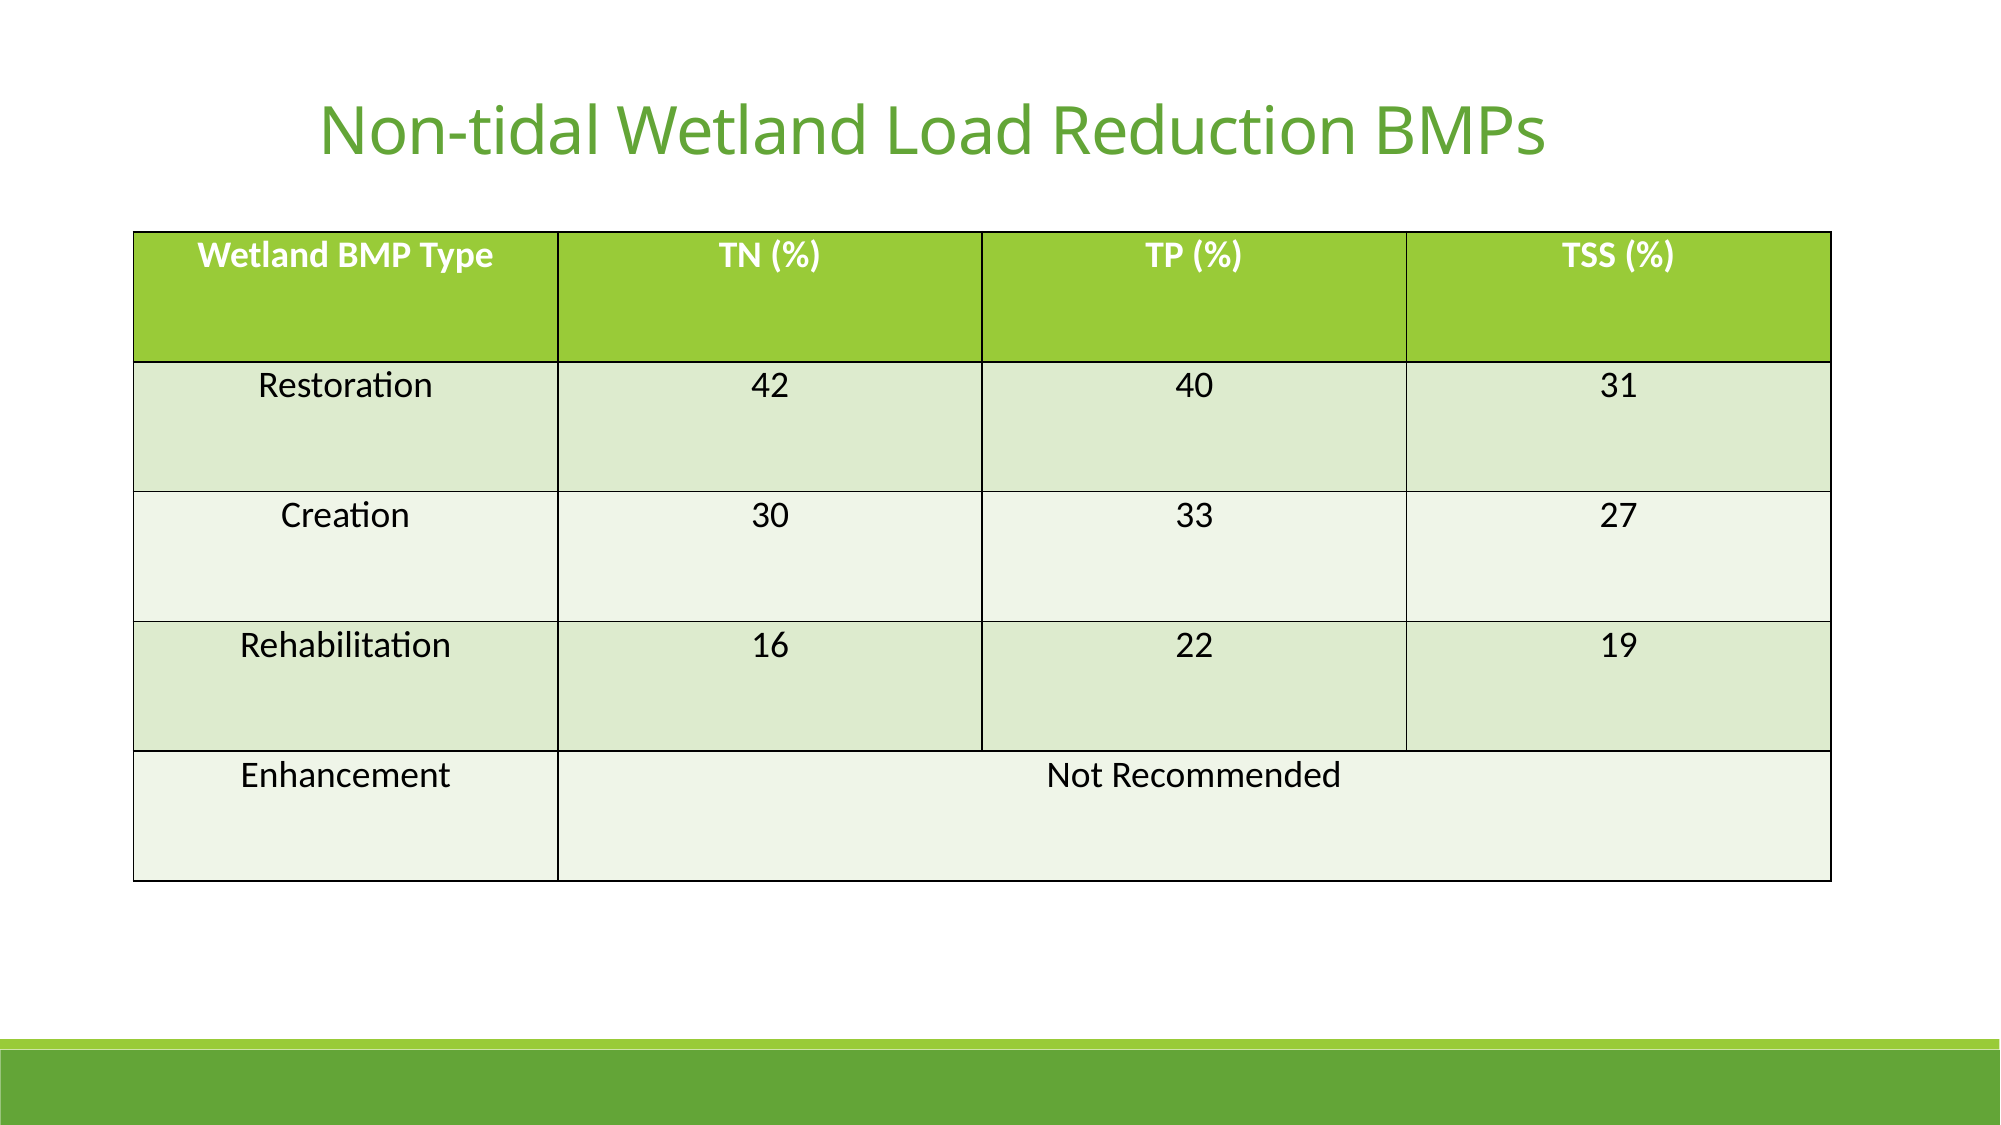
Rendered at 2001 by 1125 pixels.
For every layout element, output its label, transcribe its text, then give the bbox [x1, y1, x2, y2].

title Non-tidal Wetland Load Reduction BMPs [303, 0, 1954, 176]
table_cell Not Recommended [559, 752, 1830, 880]
table_cell 19 [1407, 622, 1830, 750]
table_header TSS (%) [1407, 233, 1830, 361]
table_cell Rehabilitation [134, 622, 557, 750]
table_cell 22 [983, 622, 1406, 750]
table_cell 27 [1407, 492, 1830, 621]
table_cell Restoration [134, 363, 557, 491]
table_cell 30 [559, 492, 981, 621]
table_cell 16 [559, 622, 981, 750]
table_cell Enhancement [134, 752, 557, 880]
table_header TP (%) [983, 233, 1406, 361]
table_cell 33 [983, 492, 1406, 621]
table_cell Creation [134, 492, 557, 621]
table_header Wetland BMP Type [134, 233, 557, 361]
table_header TN (%) [559, 233, 981, 361]
table_cell 40 [983, 363, 1406, 491]
table_cell 42 [559, 363, 981, 491]
table_cell 31 [1407, 363, 1830, 491]
